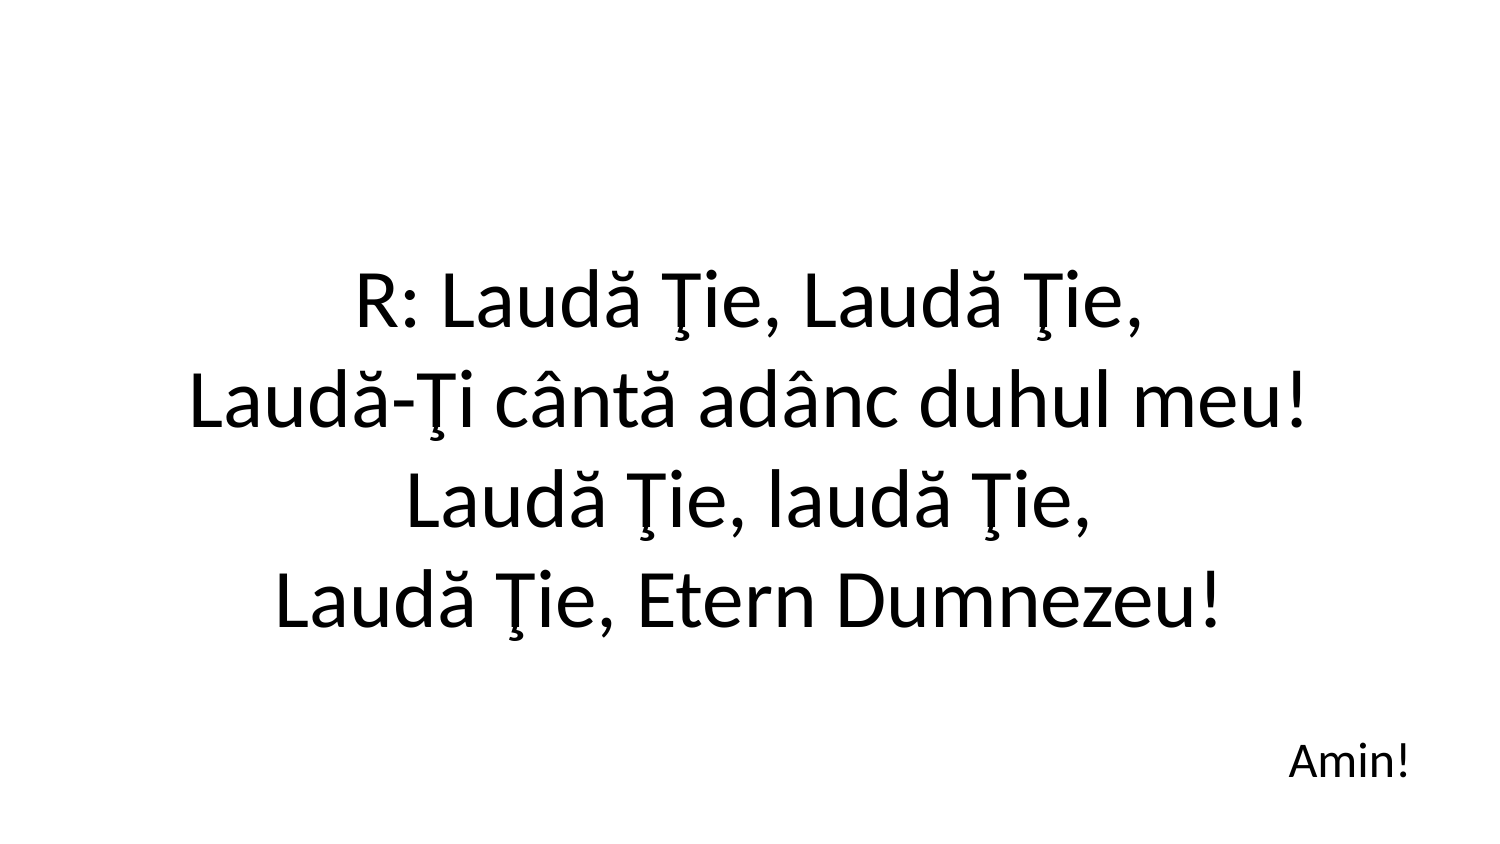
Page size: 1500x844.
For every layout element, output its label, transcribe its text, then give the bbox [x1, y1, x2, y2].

text_box Amin! [1273, 674, 1427, 795]
text_box R: Laudă Ţie, Laudă Ţie, Laudă-Ţi cântă adânc duhul meu! Laudă Ţie, laudă Ţie, Laudă Ţie, Etern Dumnezeu! [173, 192, 1326, 652]
